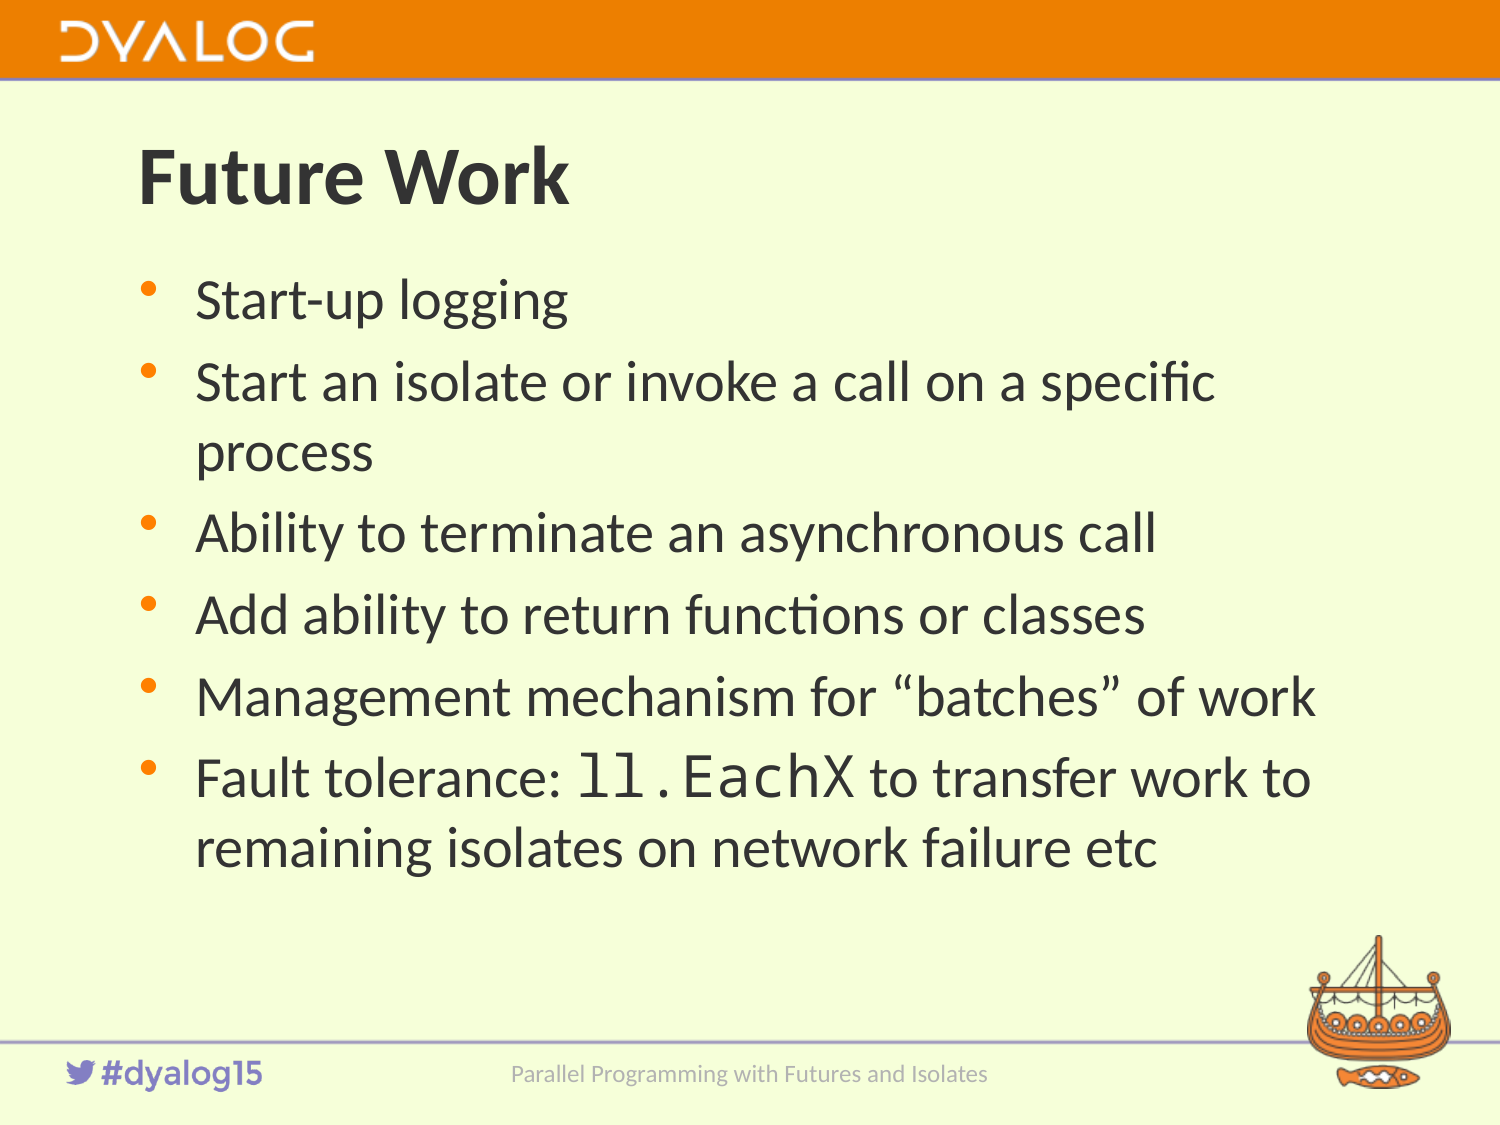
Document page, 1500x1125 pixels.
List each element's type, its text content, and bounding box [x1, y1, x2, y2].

footer Parallel Programming with Futures and Isolates [395, 1042, 1105, 1103]
title Future Work [123, 113, 1376, 253]
list Start-up logging Start an isolate or invoke a call on a specific process Ability to terminate an asynchronous call Add ability to return functions or classes Management mechanism for “batches” of work Fault tolerance: ll.EachX to transfer work to remaining isolates on network failure etc [123, 253, 1376, 963]
picture [0, 0, 1500, 1125]
